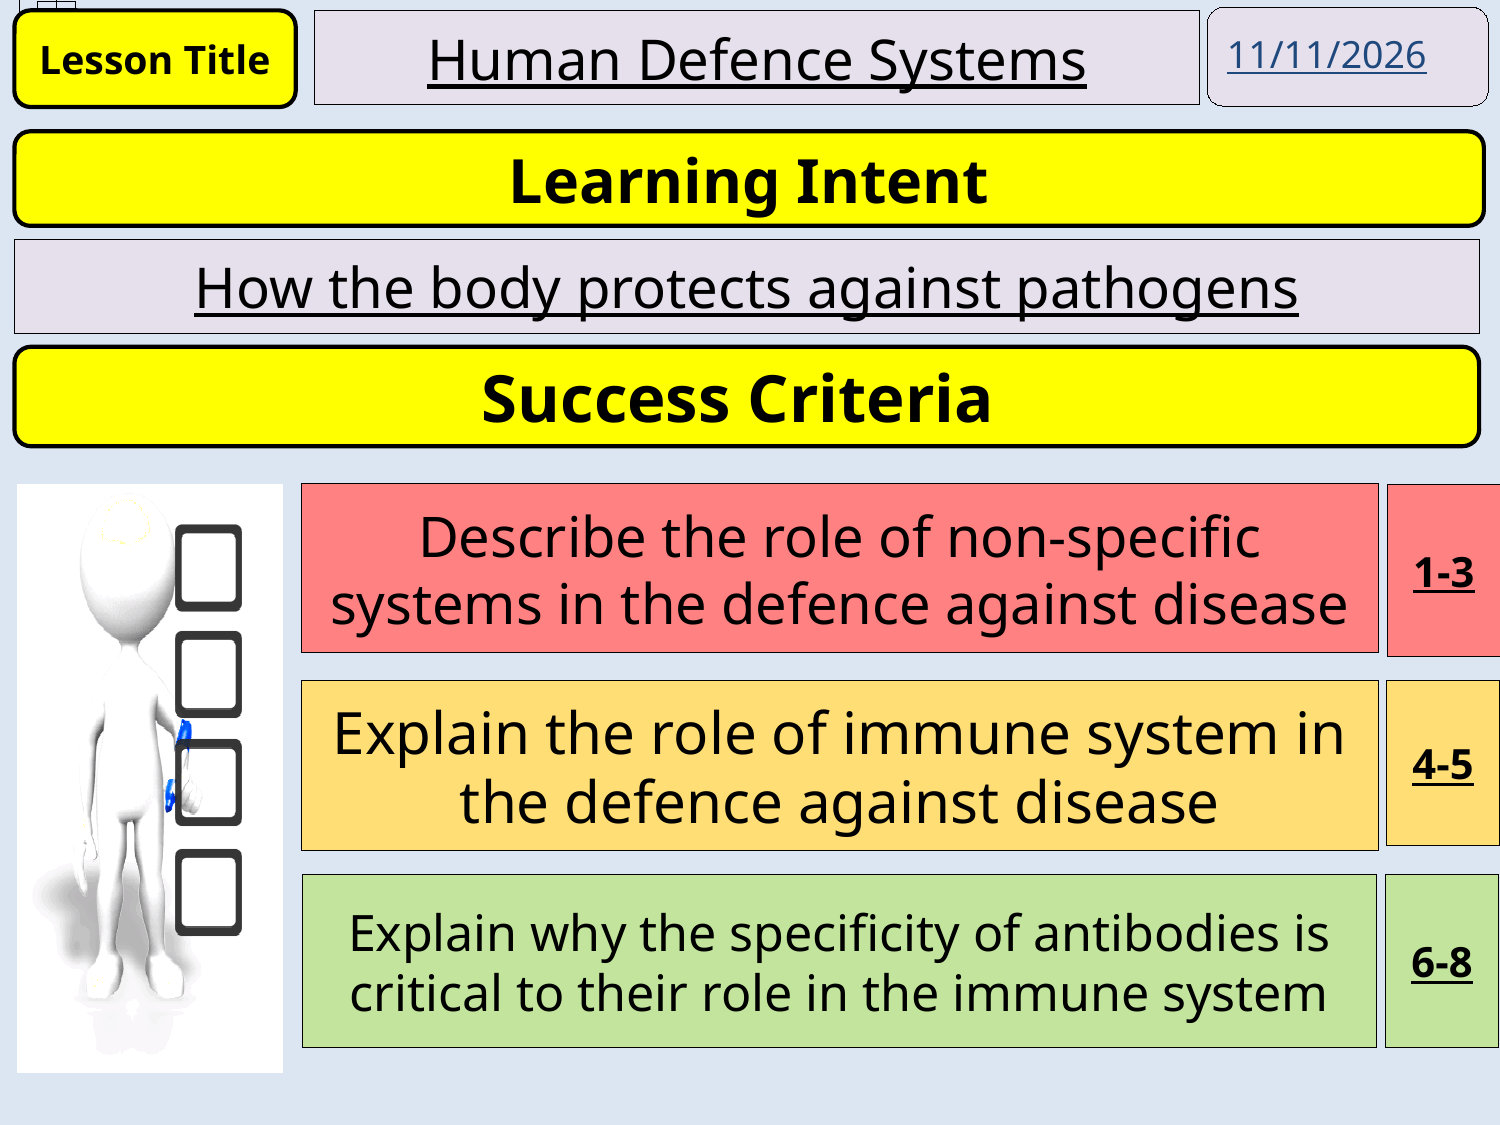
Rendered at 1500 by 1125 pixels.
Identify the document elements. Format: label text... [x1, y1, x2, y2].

list How the body protects against pathogens [14, 239, 1480, 334]
list Human Defence Systems [314, 10, 1200, 105]
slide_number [1207, 7, 1489, 107]
list Describe the role of non-specific systems in the defence against disease [301, 483, 1379, 653]
list 1-3 [1387, 484, 1500, 657]
picture [17, 484, 283, 1073]
list Explain why the specificity of antibodies is critical to their role in the immune system [302, 874, 1377, 1048]
list 4-5 [1386, 680, 1500, 846]
list Explain the role of immune system in the defence against disease [301, 680, 1379, 851]
list 6-8 [1385, 874, 1499, 1048]
